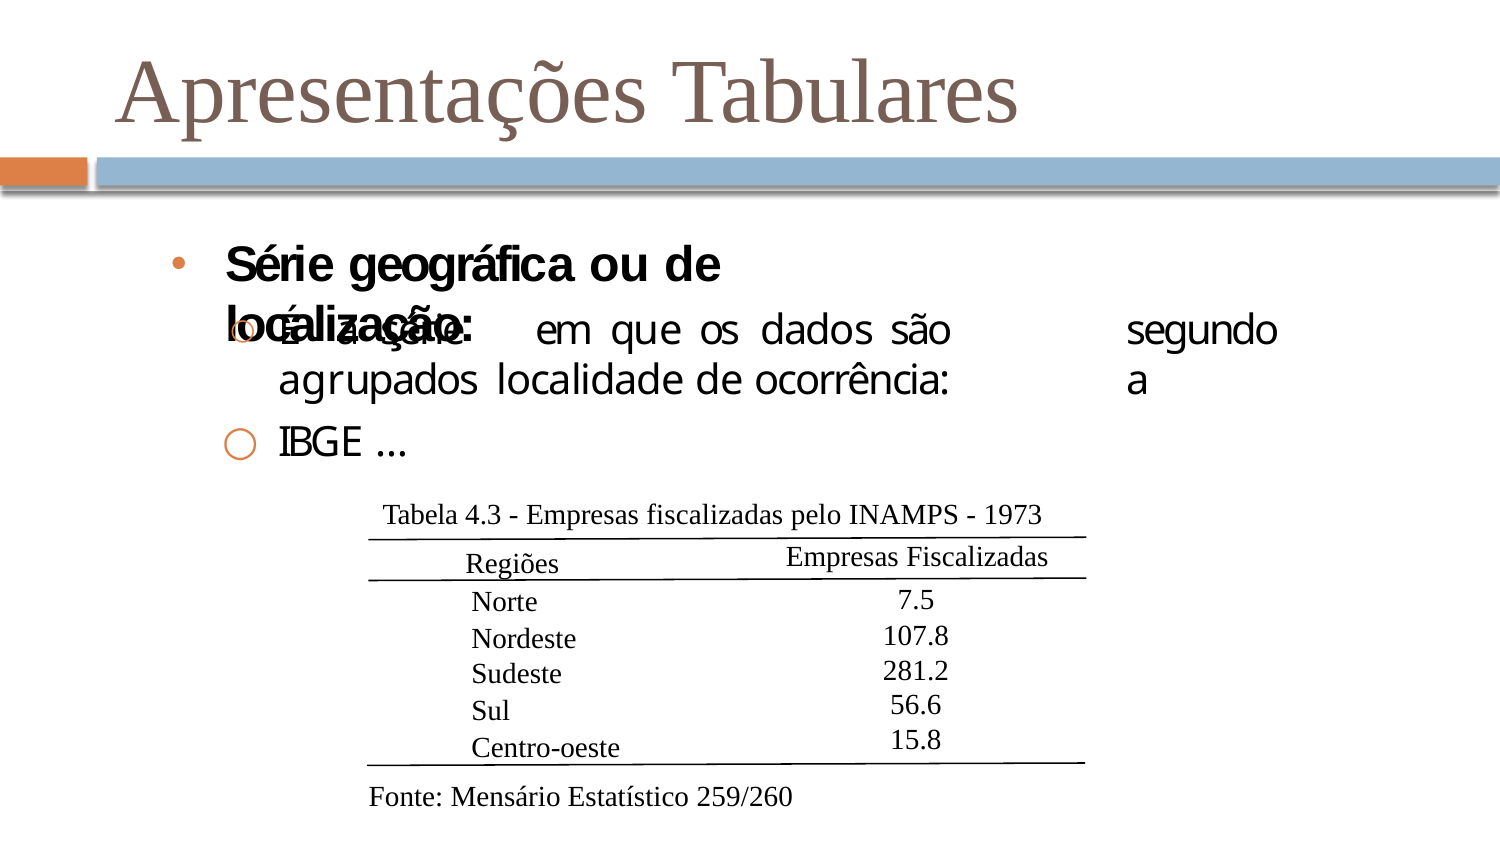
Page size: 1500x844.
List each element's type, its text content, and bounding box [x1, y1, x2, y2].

text_box 7.5 107.8 281.2 56.6 15.8 [881, 578, 952, 756]
text_box Regiões [463, 541, 562, 579]
text_box Fonte: Mensário Estatístico 259/260 [366, 774, 804, 813]
picture [0, 156, 1500, 203]
text_box Série geográfica ou de localização: [168, 229, 953, 352]
title Apresentações Tabulares [112, 28, 1027, 172]
text_box segundo a [1124, 300, 1317, 403]
text_box É a série em que os dados são agrupados localidade de ocorrência: IBGE … Tabela 4.3 - Empresas fiscalizadas pelo INAMPS - 1973 [220, 300, 1102, 531]
text_box Norte Nordeste Sudeste Sul Centro-oeste [469, 580, 669, 764]
text_box Empresas Fiscalizadas [783, 538, 1051, 573]
